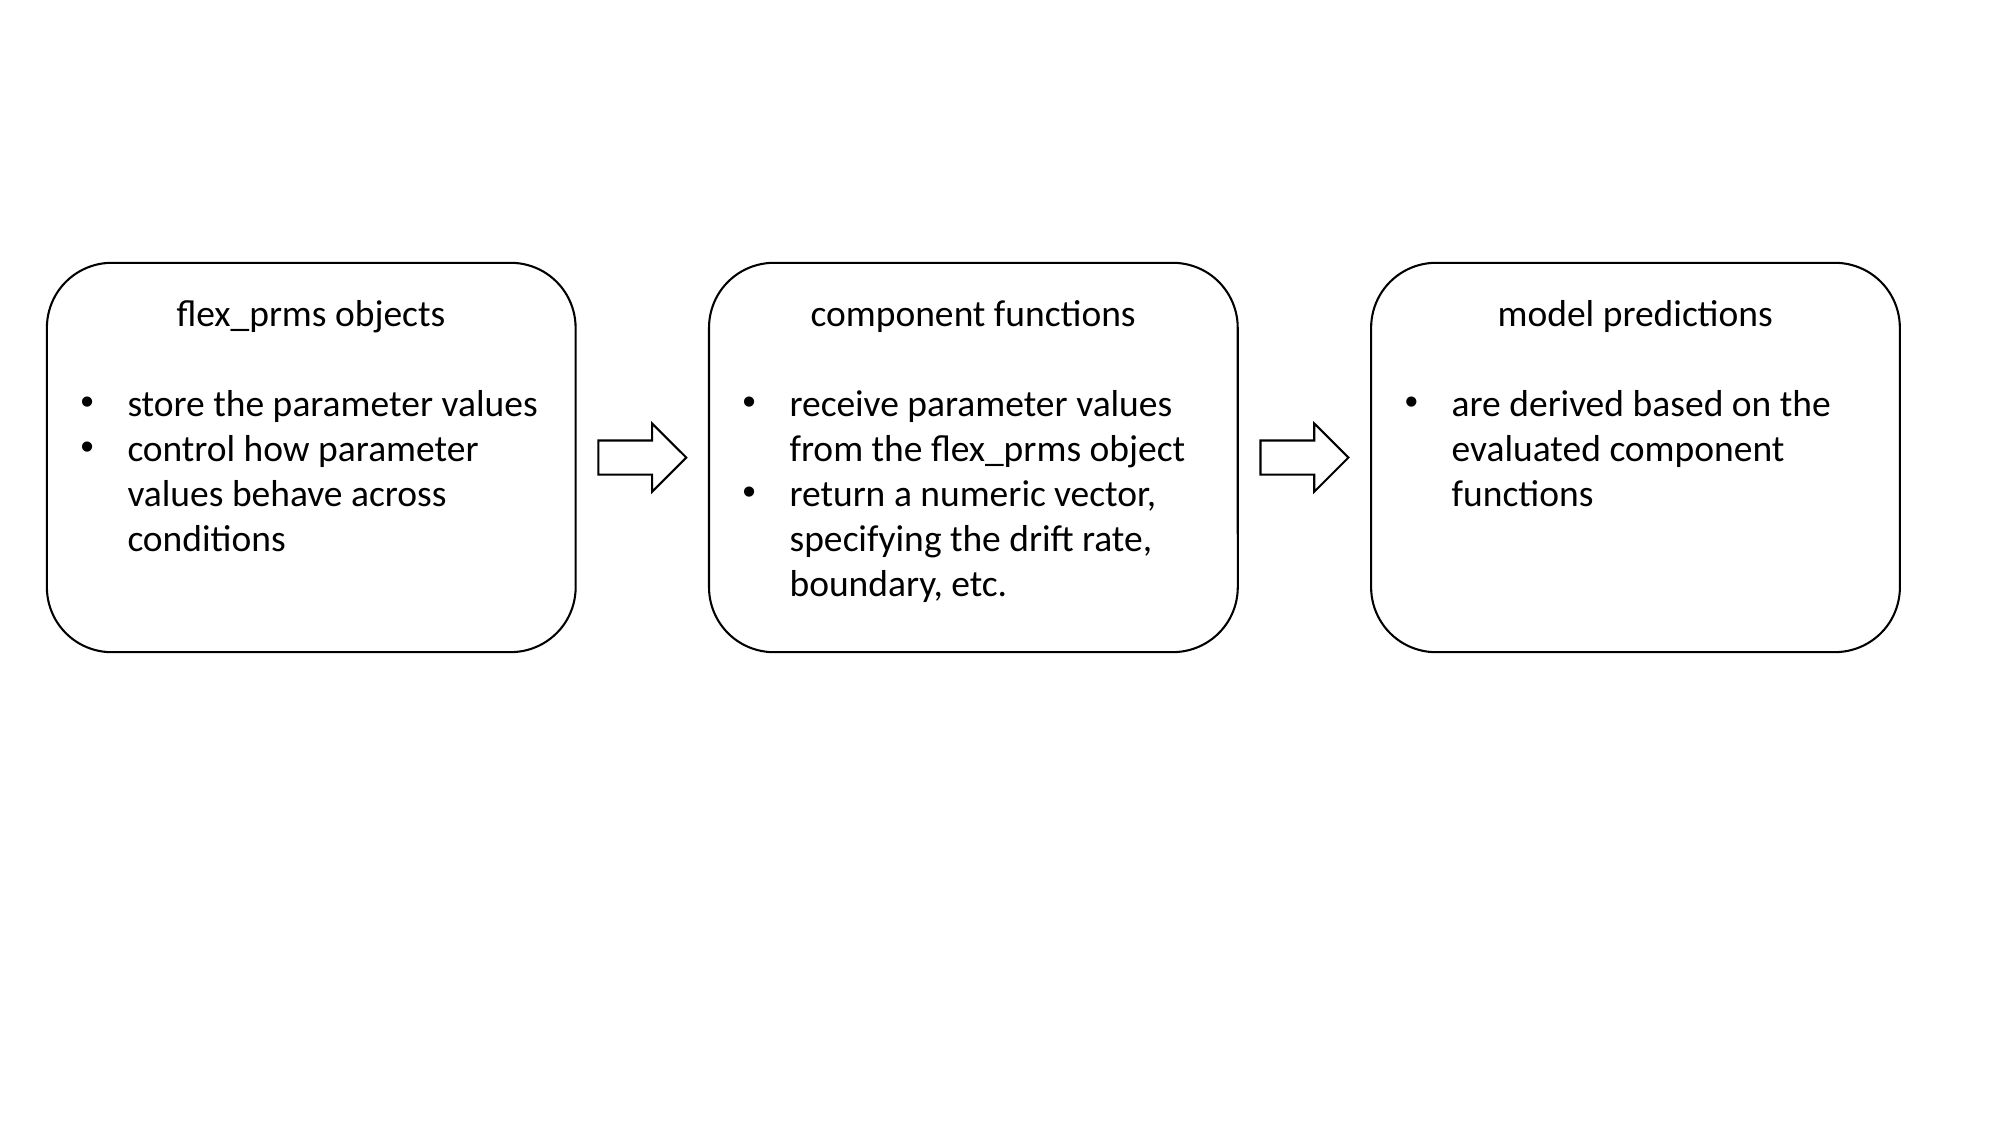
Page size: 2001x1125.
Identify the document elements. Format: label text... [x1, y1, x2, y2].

text_box component functions receive parameter values from the flex_prms object return a numeric vector, specifying the drift rate, boundary, etc. [707, 261, 1239, 654]
text_box model predictions are derived based on the evaluated component functions [1370, 261, 1901, 654]
text_box flex_prms objects store the parameter values control how parameter values behave across conditions [45, 261, 577, 654]
text_box [1259, 420, 1350, 495]
text_box [597, 420, 688, 495]
